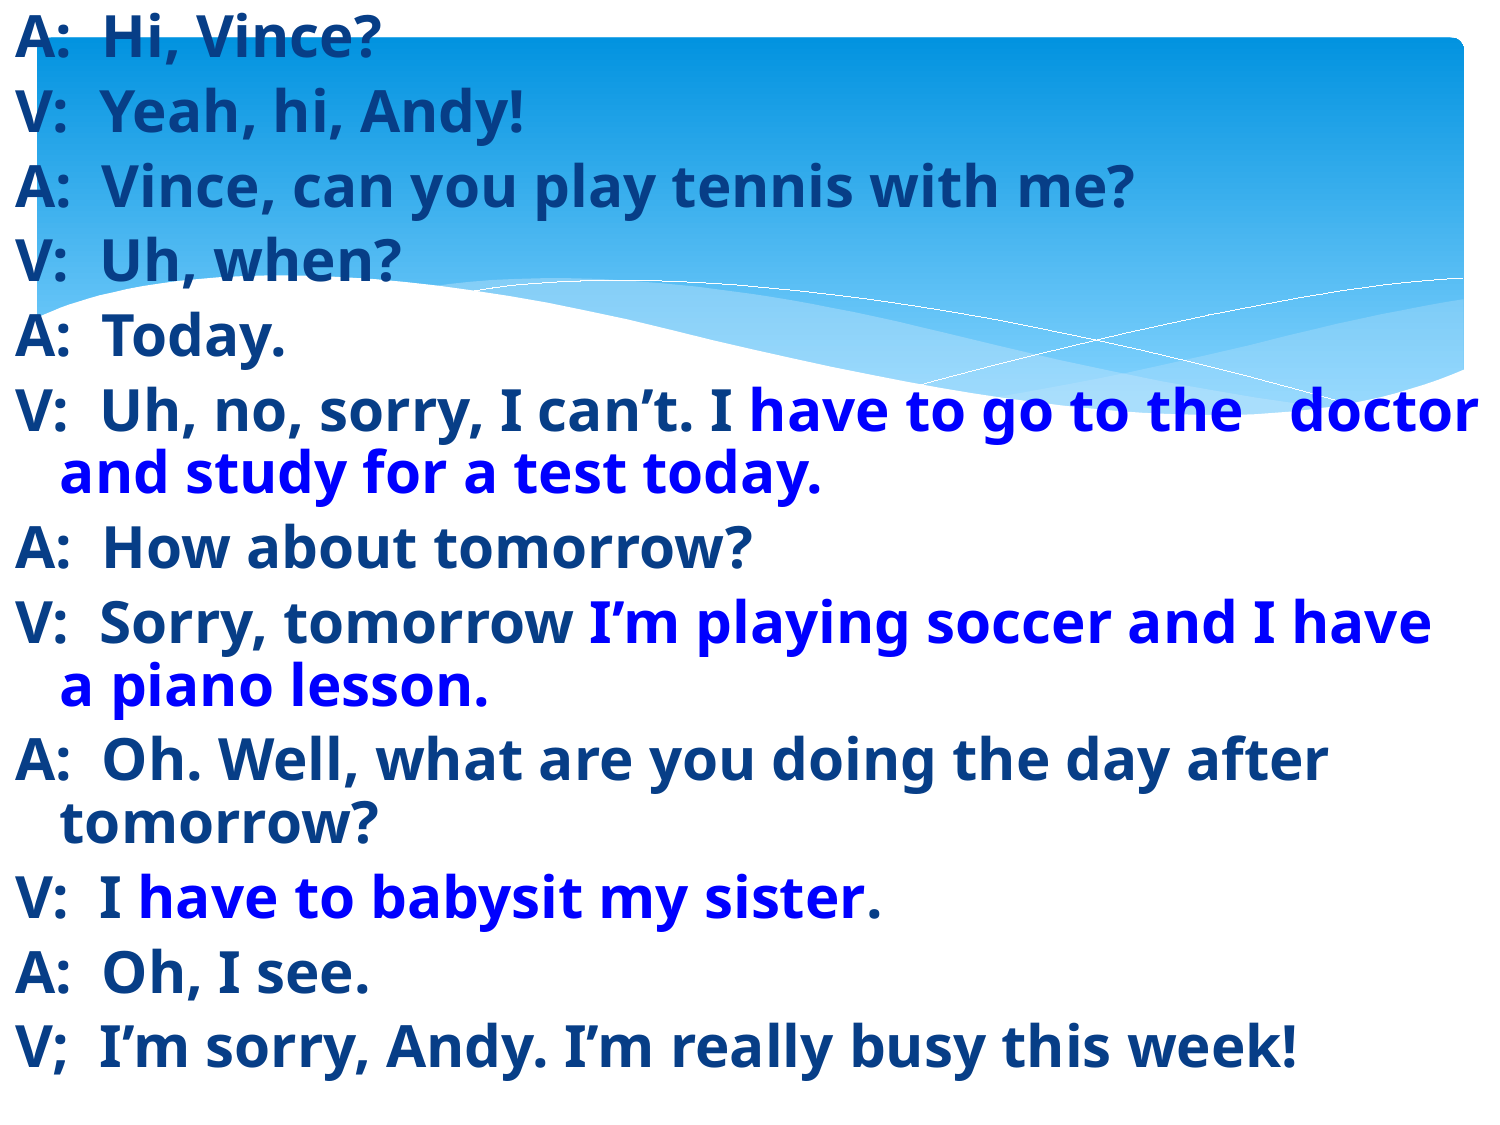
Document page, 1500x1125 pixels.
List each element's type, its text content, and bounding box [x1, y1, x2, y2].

list A: Hi, Vince? V: Yeah, hi, Andy! A: Vince, can you play tennis with me? V: Uh, when? A: Today. V: Uh, no, sorry, I can’t. I have to go to the doctor and study for a test today. A: How about tomorrow? V: Sorry, tomorrow I’m playing soccer and I have a piano lesson. A: Oh. Well, what are you doing the day after tomorrow? V: I have to babysit my sister. A: Oh, I see. V; I’m sorry, Andy. I’m really busy this week! [0, 0, 1500, 1125]
